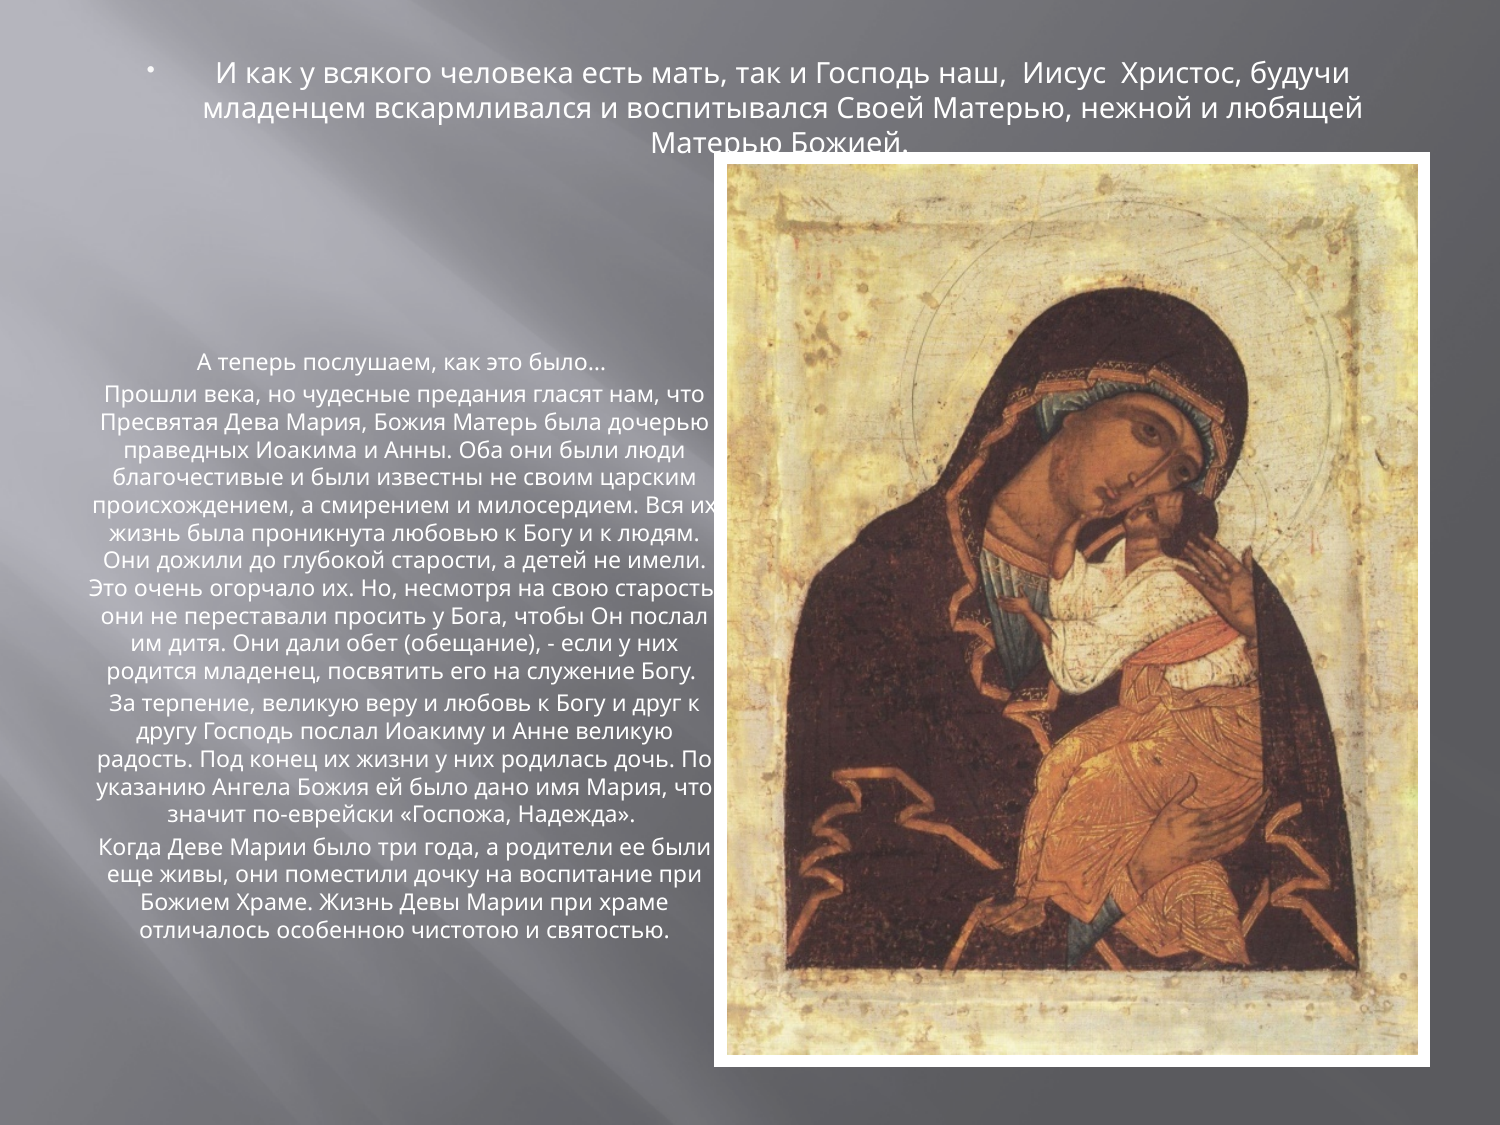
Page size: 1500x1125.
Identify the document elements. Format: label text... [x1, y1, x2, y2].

list И как у всякого человека есть мать, так и Господь наш, Иисус Христос, будучи младенцем вскармливался и воспитывался Своей Матерью, нежной и любящей Матерью Божией. [35, 46, 1442, 223]
list А теперь послушаем, как это было… Прошли века, но чудесные предания гласят нам, что Пресвятая Дева Мария, Божия Матерь была дочерью праведных Иоакима и Анны. Оба они были люди благочестивые и были известны не своим царским происхождением, а смирением и милосердием. Вся их жизнь была проникнута любовью к Богу и к людям. Они дожили до глубокой старости, а детей не имели. Это очень огорчало их. Но, несмотря на свою старость, они не переставали просить у Бога, чтобы Он послал им дитя. Они дали обет (обещание), - если у них родится младенец, посвятить его на служение Богу. За терпение, великую веру и любовь к Богу и друг к другу Господь послал Иоакиму и Анне великую радость. Под конец их жизни у них родилась дочь. По указанию Ангела Божия ей было дано имя Мария, что значит по-еврейски «Госпожа, Надежда». Когда Деве Марии было три года, а родители ее были еще живы, они поместили дочку на воспитание при Божием Храме. Жизнь Девы Марии при храме отличалось особенною чистотою и святостью. [70, 339, 714, 985]
picture [726, 163, 1419, 1055]
